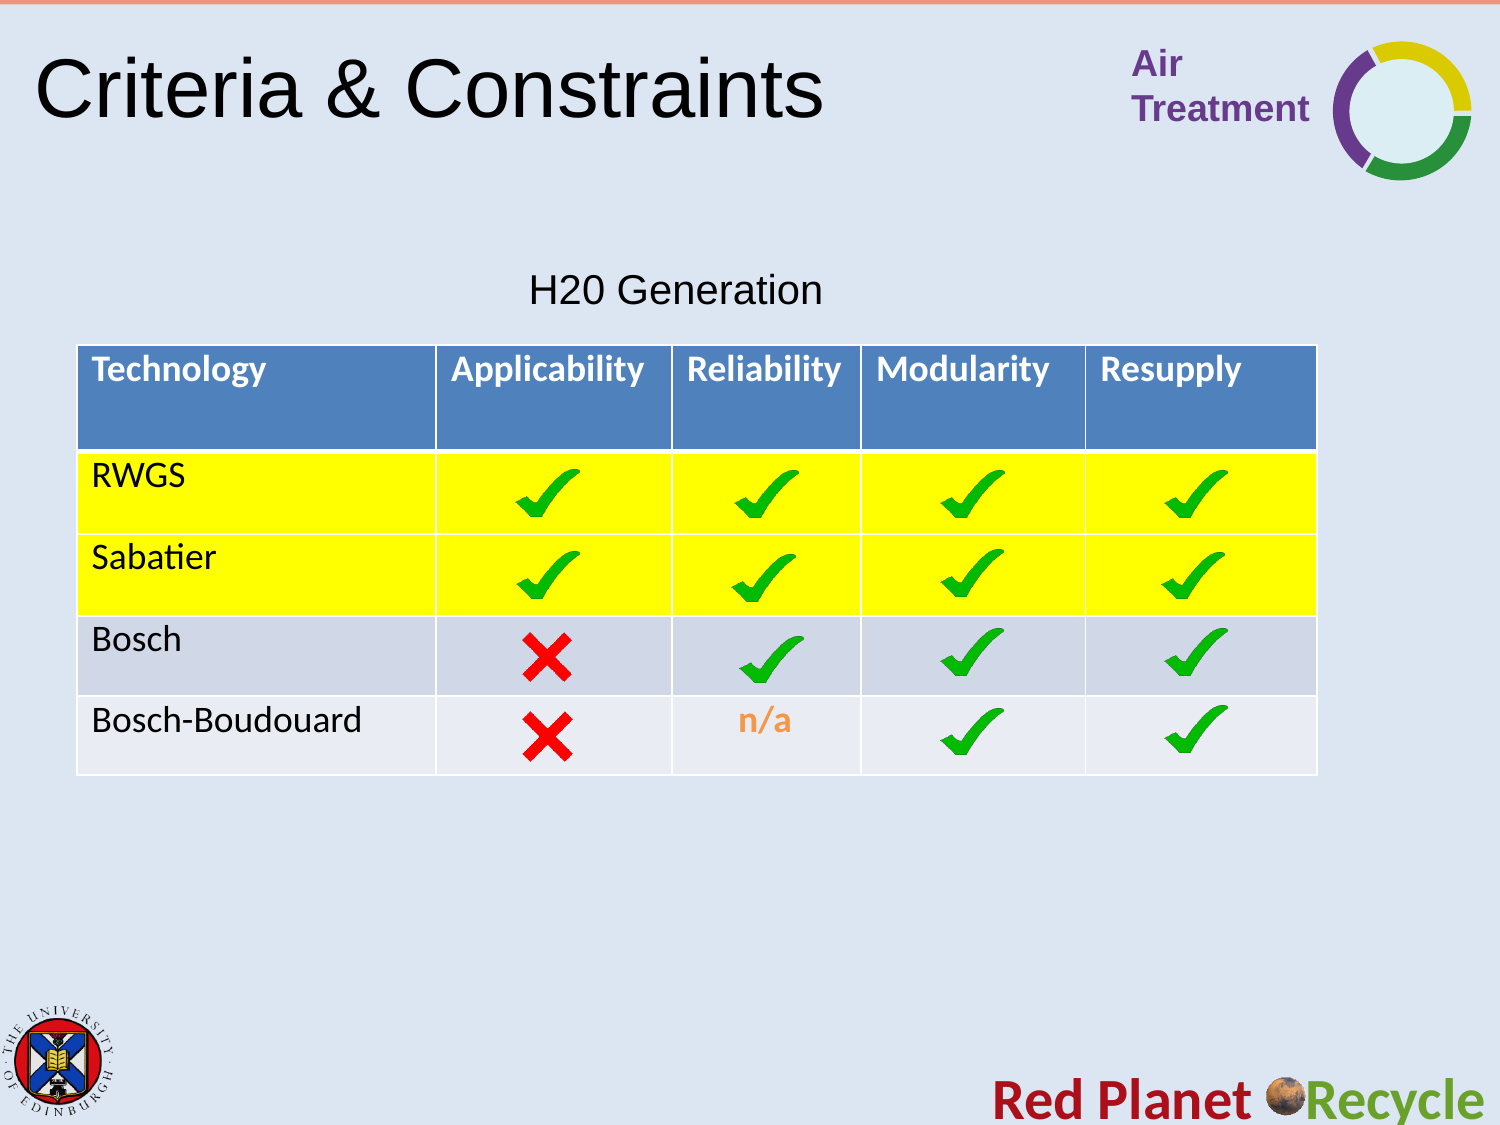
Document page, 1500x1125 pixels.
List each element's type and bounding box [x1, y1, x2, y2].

picture [519, 629, 573, 684]
picture [940, 707, 1005, 755]
picture [1160, 551, 1225, 600]
picture [1163, 705, 1228, 753]
picture [1163, 628, 1228, 676]
picture [940, 549, 1004, 597]
picture [515, 551, 580, 599]
picture [515, 469, 580, 517]
picture [731, 554, 796, 602]
picture [1163, 470, 1228, 518]
picture [739, 635, 804, 684]
picture [940, 470, 1005, 518]
text_box [2, 1005, 1500, 1125]
text_box [1115, 30, 1482, 191]
picture [940, 628, 1004, 676]
picture [519, 709, 574, 763]
list [0, 0, 1500, 1009]
picture [734, 470, 799, 518]
